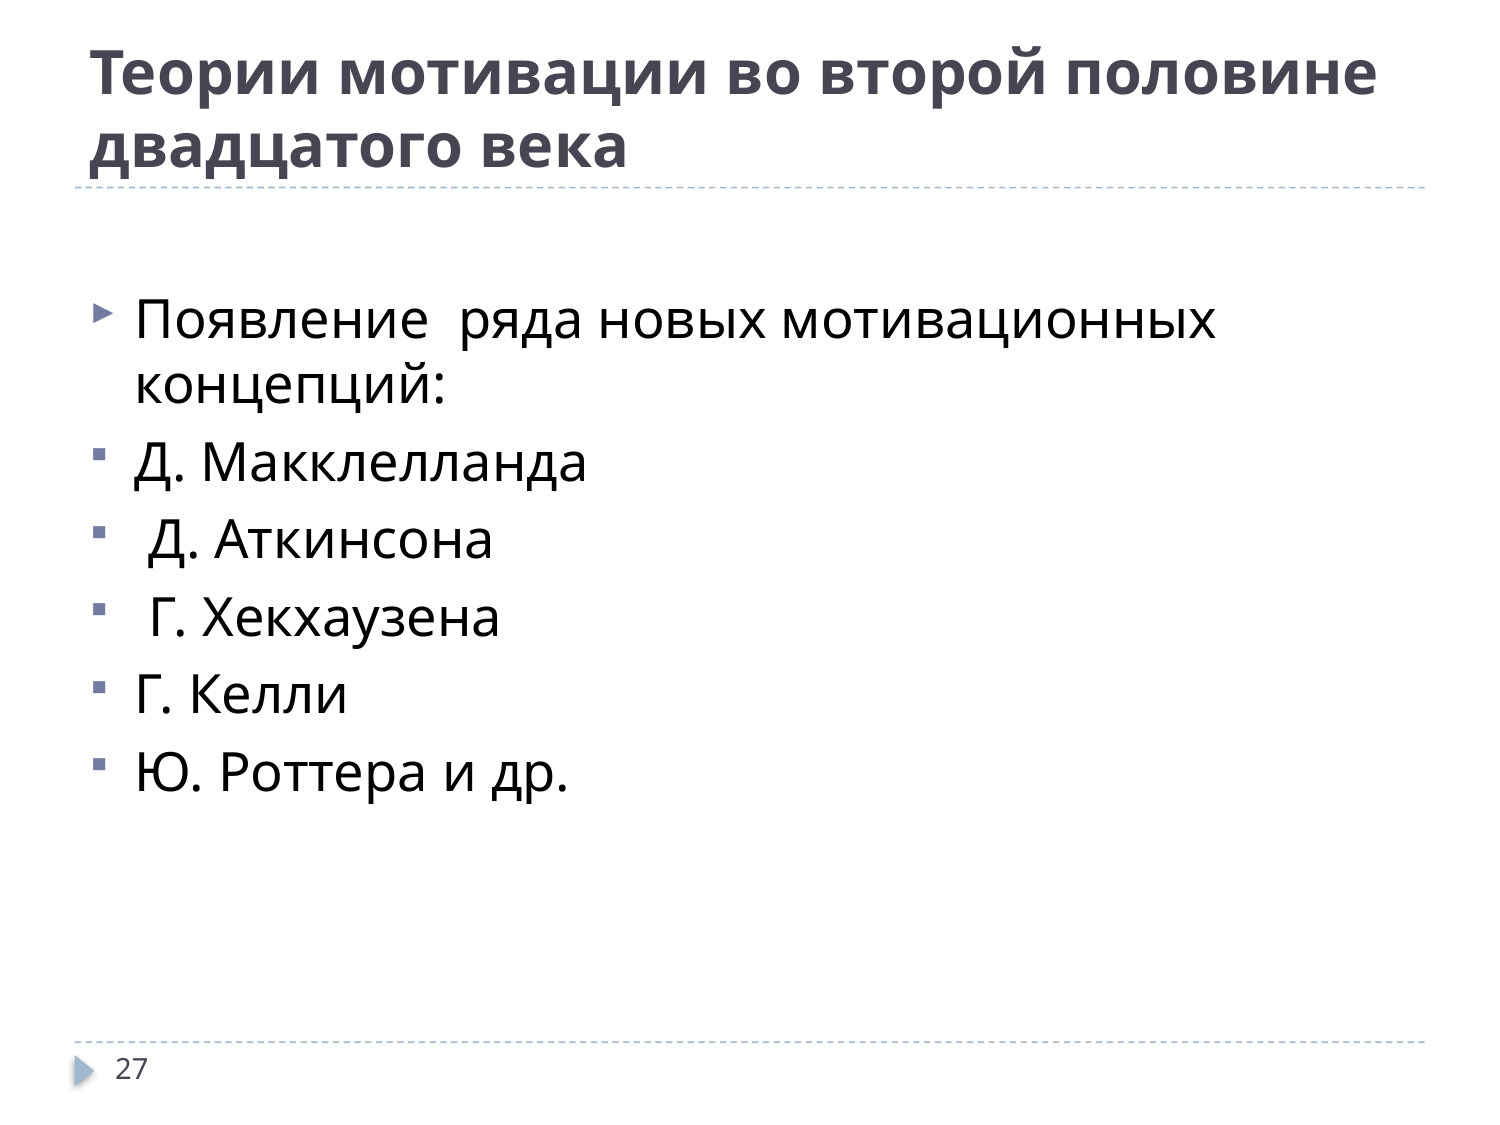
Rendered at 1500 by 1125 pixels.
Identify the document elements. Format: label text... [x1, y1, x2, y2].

list Появление ряда новых мотивационных концепций: Д. Макклелланда Д. Аткинсона Г. Хекхаузена Г. Келли Ю. Роттера и др. [75, 200, 1425, 1010]
title Теории мотивации во второй половине двадцатого века [75, 24, 1425, 188]
slide_number 27 [100, 1042, 426, 1103]
